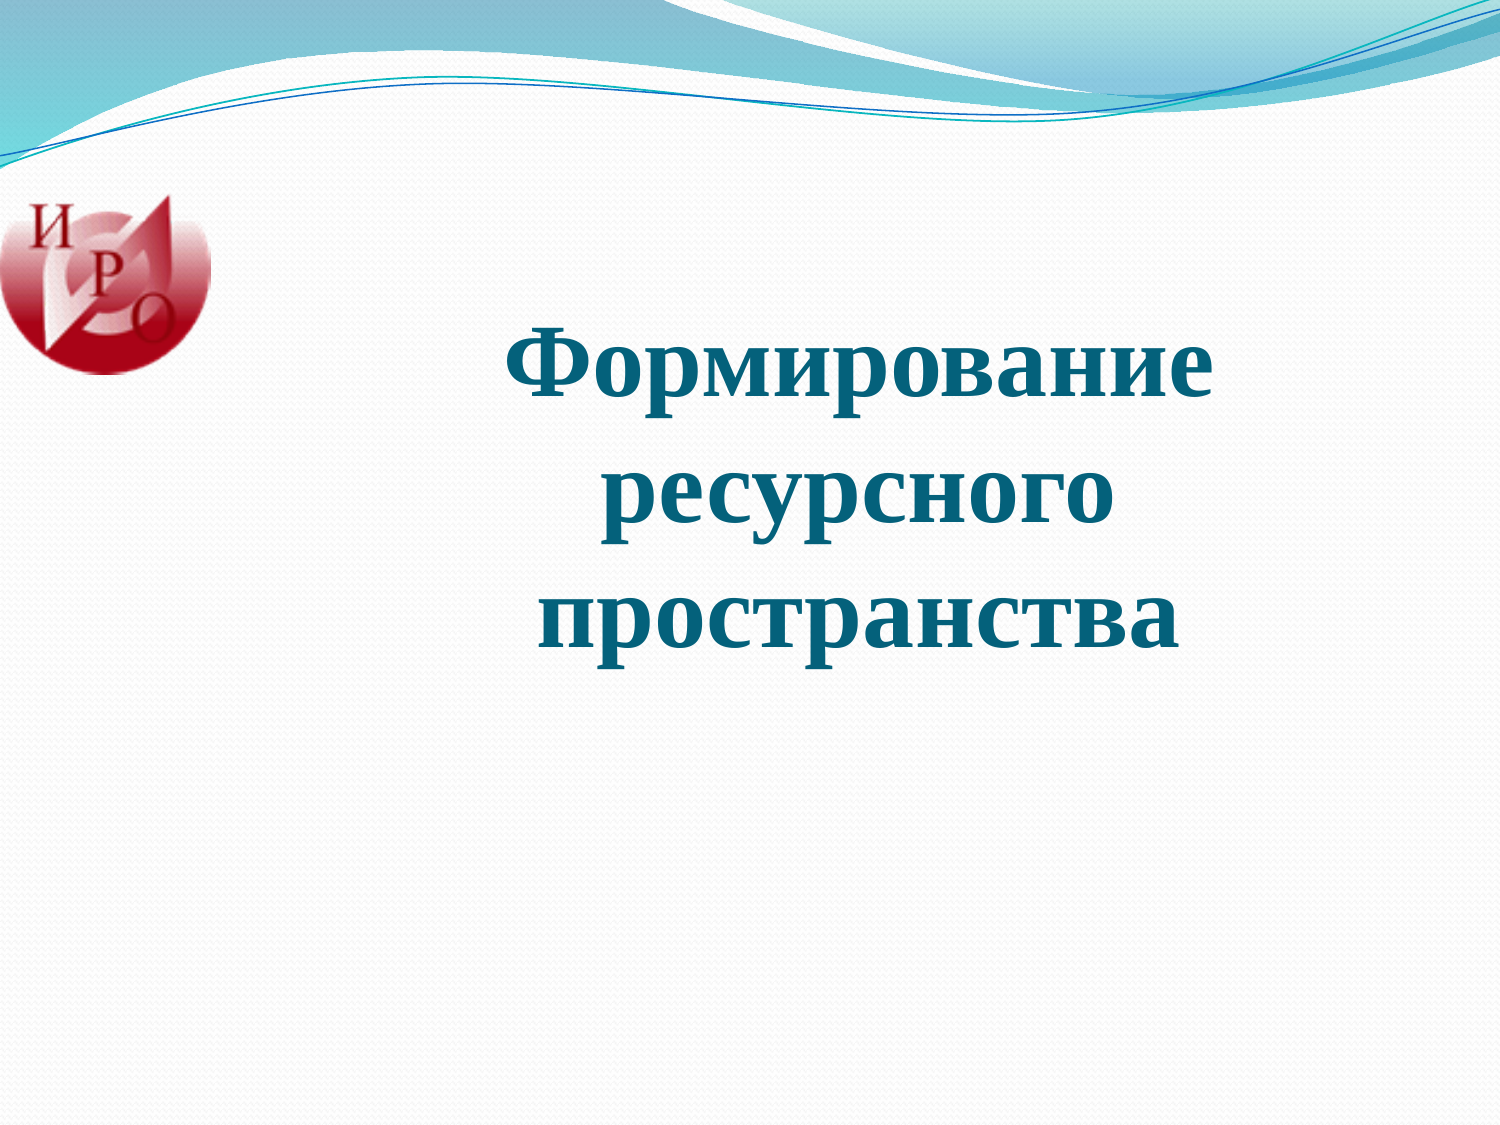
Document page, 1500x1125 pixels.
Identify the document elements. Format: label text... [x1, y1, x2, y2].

picture [0, 163, 212, 376]
title Формирование ресурсного пространства [292, 269, 1425, 668]
